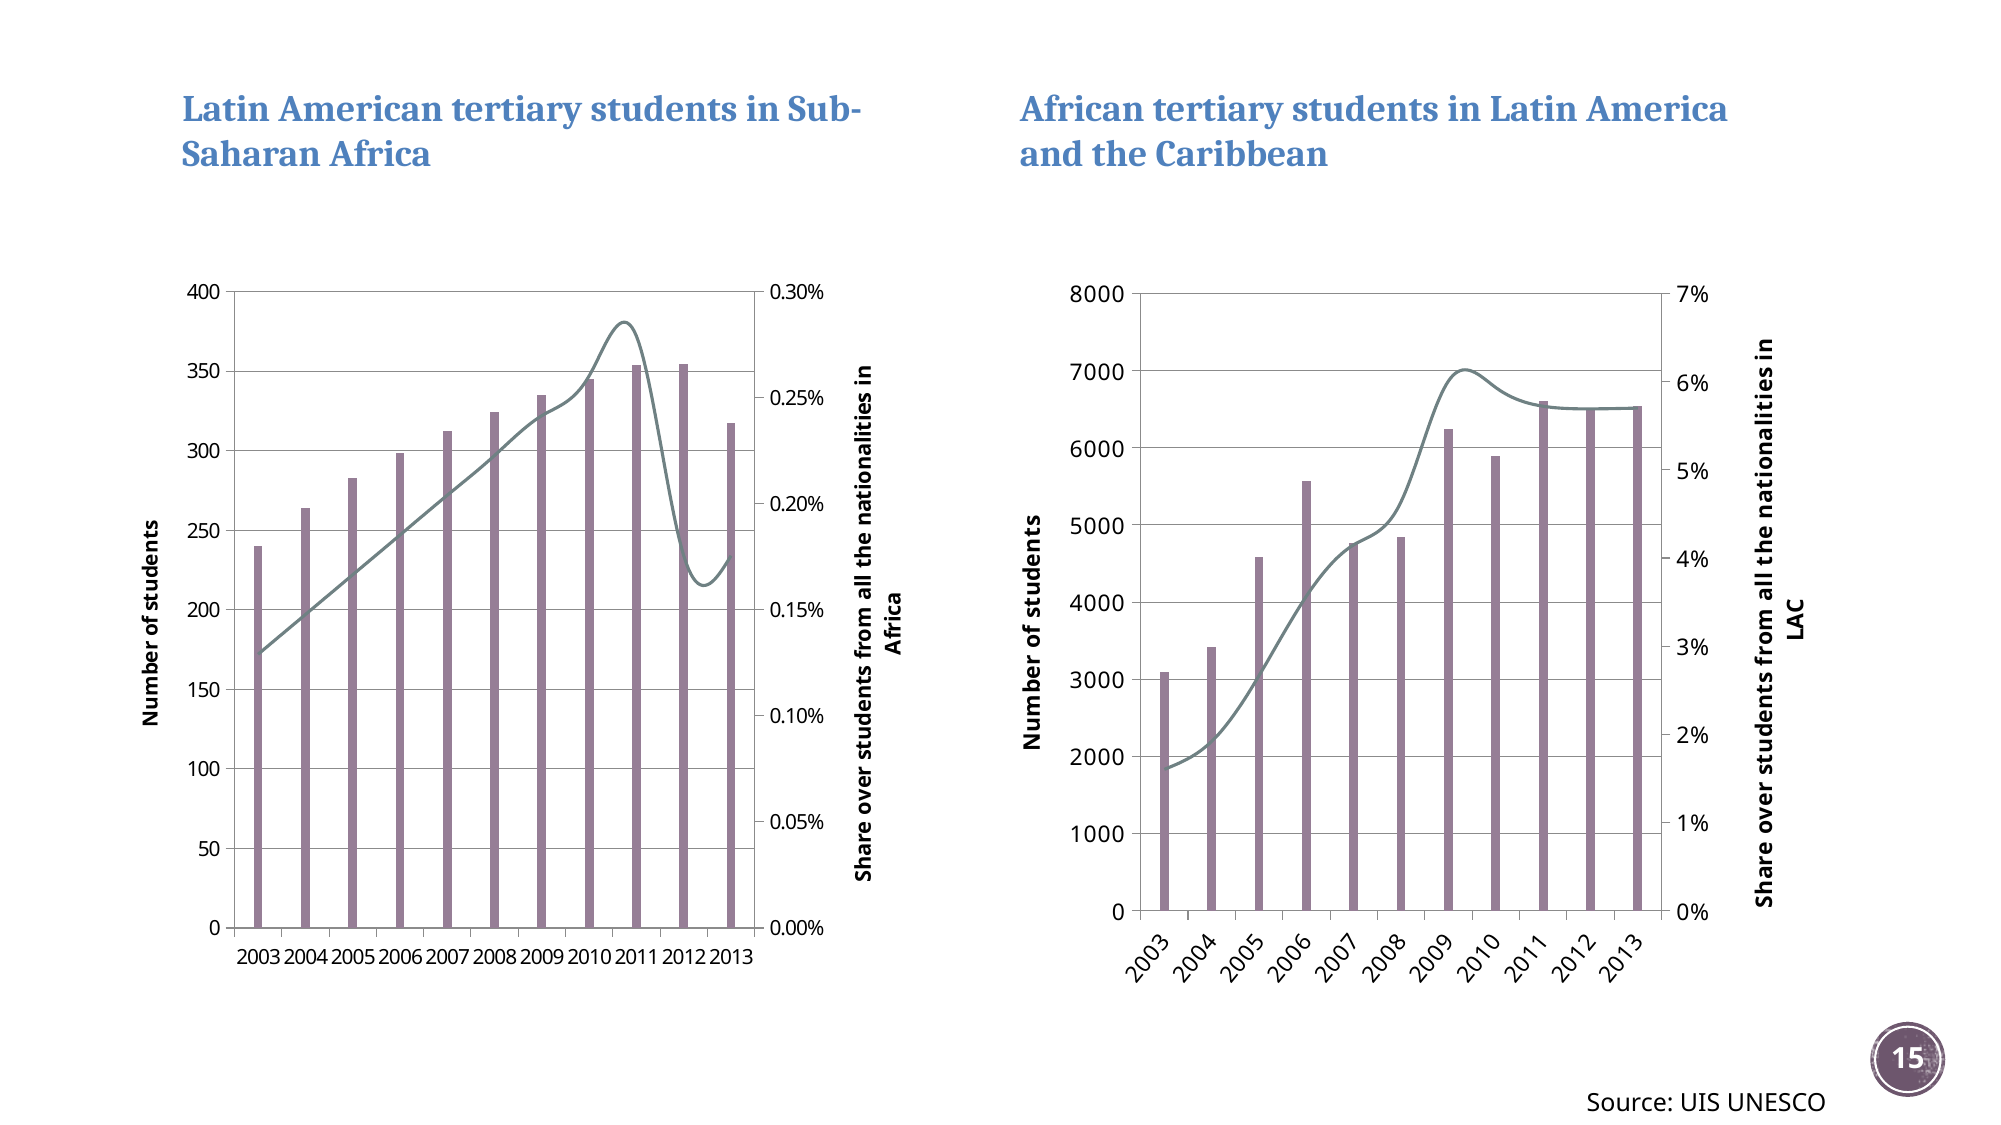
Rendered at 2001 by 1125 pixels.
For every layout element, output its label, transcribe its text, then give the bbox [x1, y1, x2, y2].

chart [105, 265, 929, 984]
text_box Source: UIS UNESCO [1571, 1079, 1842, 1125]
slide_number 15 [1855, 1028, 1961, 1089]
text_box Latin American tertiary students in Sub-Saharan Africa [167, 76, 888, 182]
chart [983, 265, 1818, 1003]
text_box African tertiary students in Latin America and the Caribbean [1004, 76, 1796, 182]
